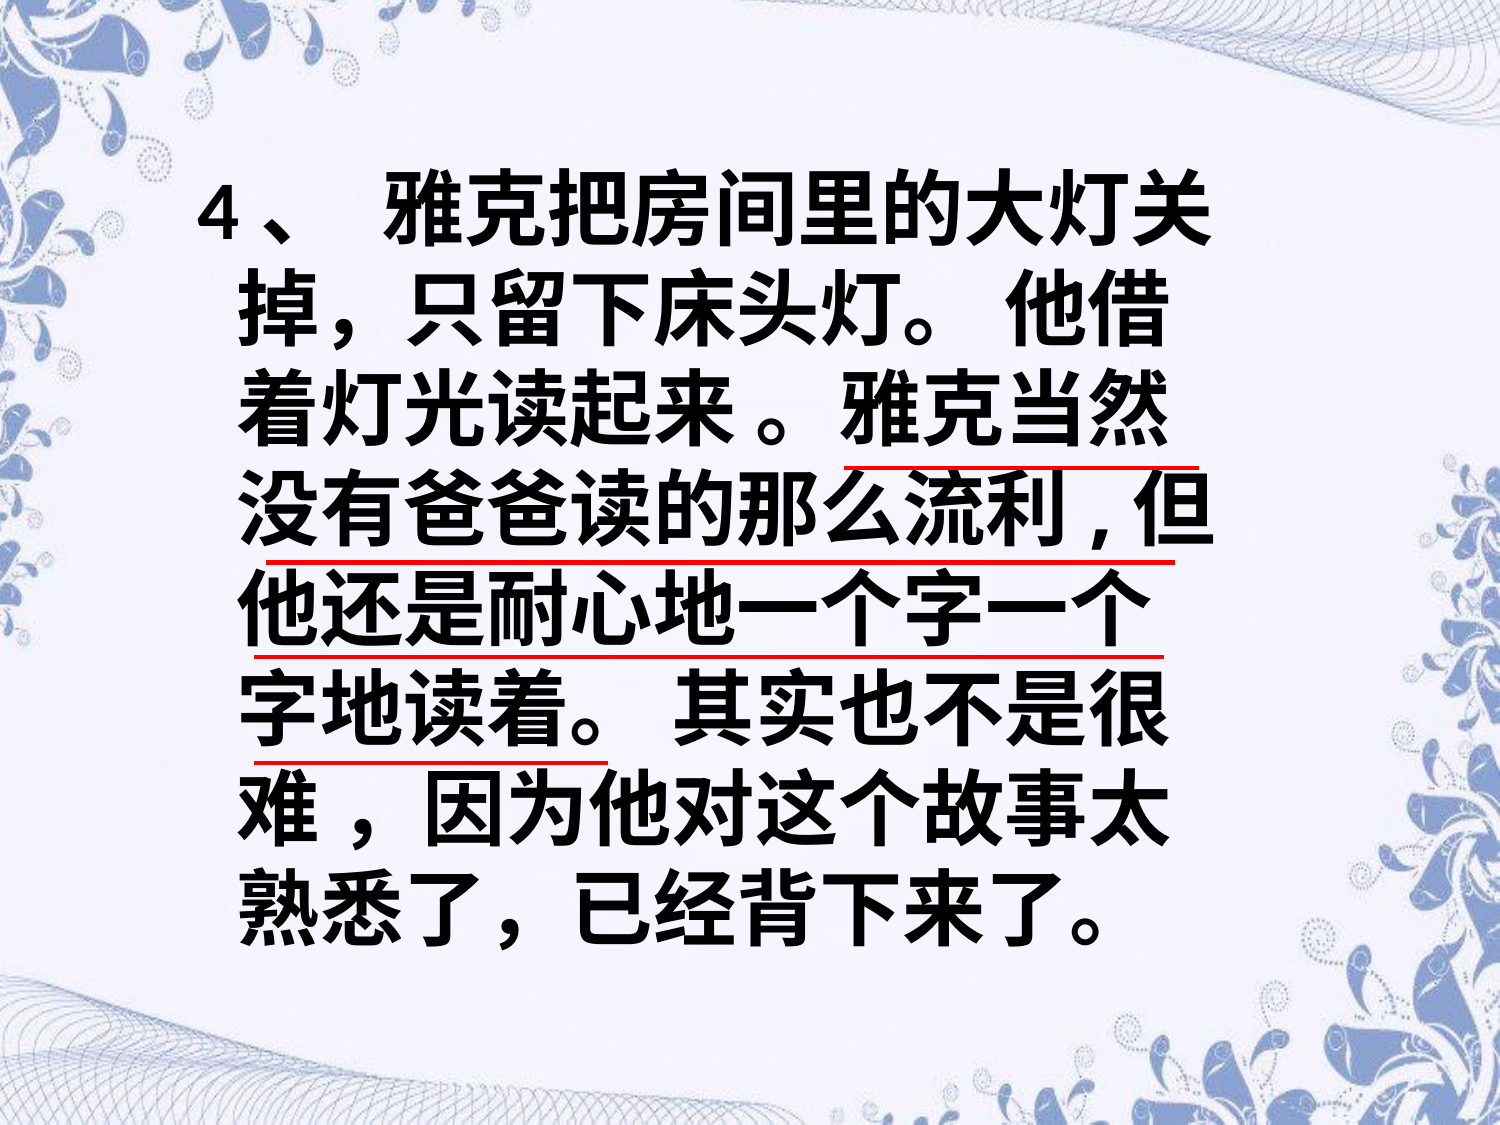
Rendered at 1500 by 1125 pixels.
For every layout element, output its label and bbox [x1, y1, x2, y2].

picture [0, 0, 1500, 1125]
text_box [253, 467, 1200, 764]
